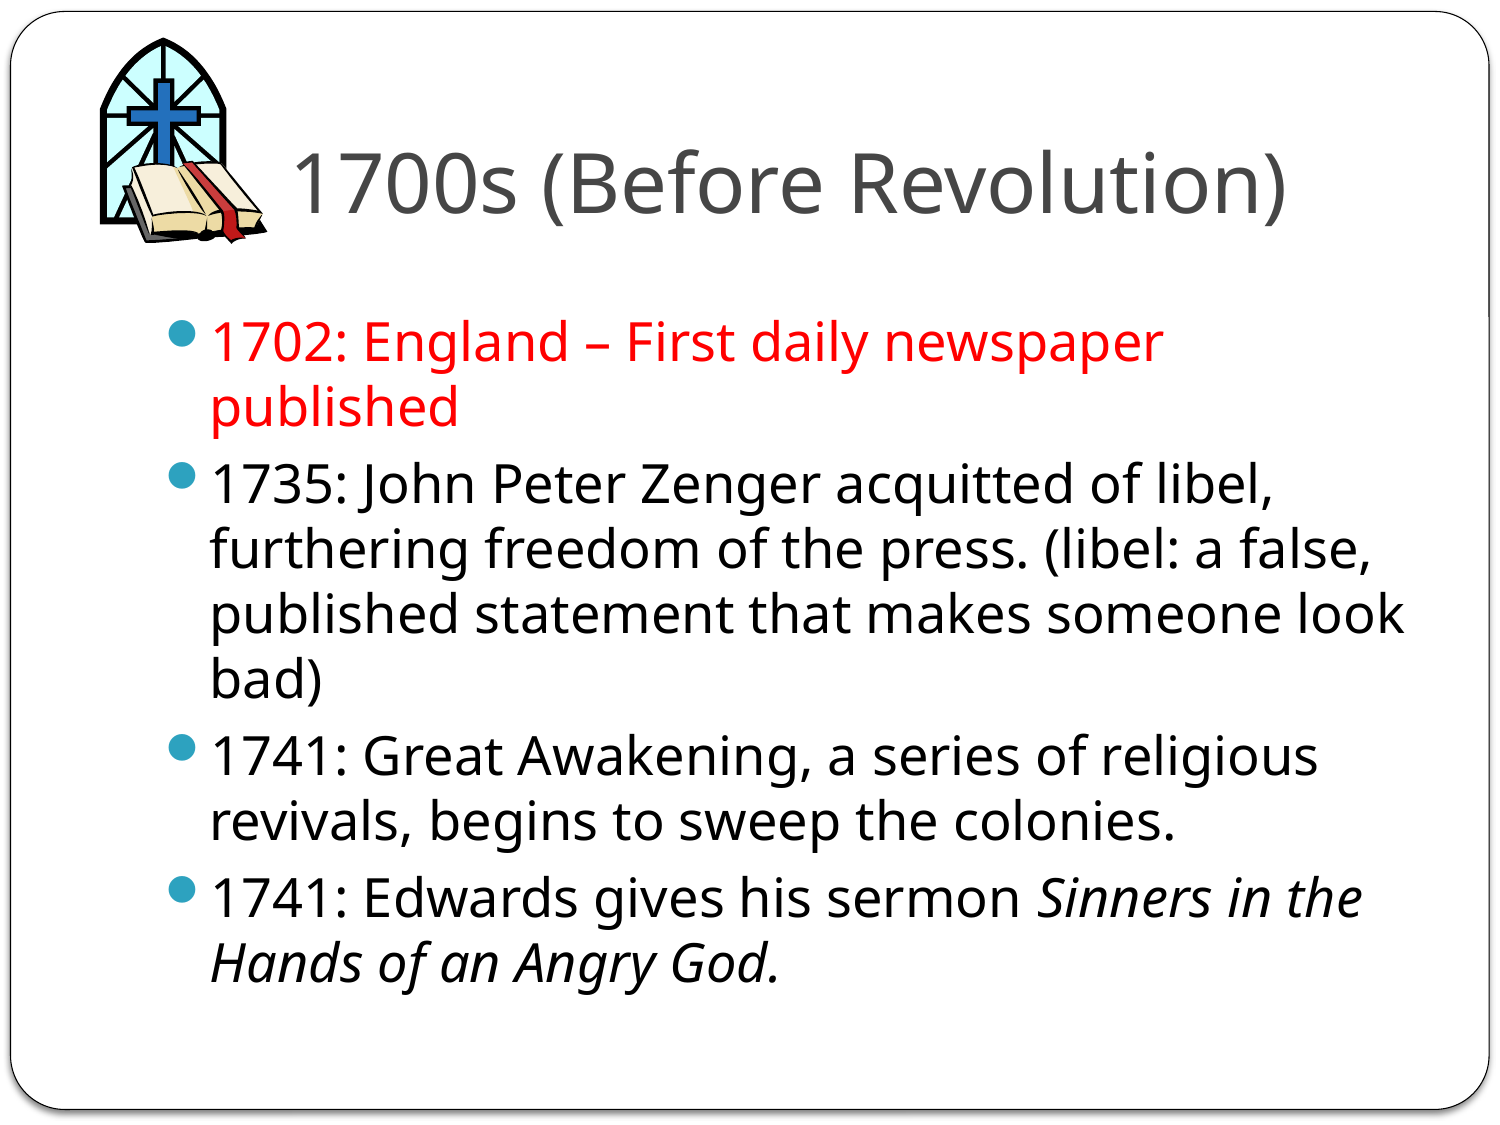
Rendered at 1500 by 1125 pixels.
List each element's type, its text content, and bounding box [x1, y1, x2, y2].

picture [99, 37, 268, 245]
title 1700s (Before Revolution) [271, 99, 1438, 245]
list 1702: England – First daily newspaper published 1735: John Peter Zenger acquitted of libel, furthering freedom of the press. (libel: a false, published statement that makes someone look bad) 1741: Great Awakening, a series of religious revivals, begins to sweep the colonies. 1741: Edwards gives his sermon Sinners in the Hands of an Angry God. [150, 299, 1425, 1050]
